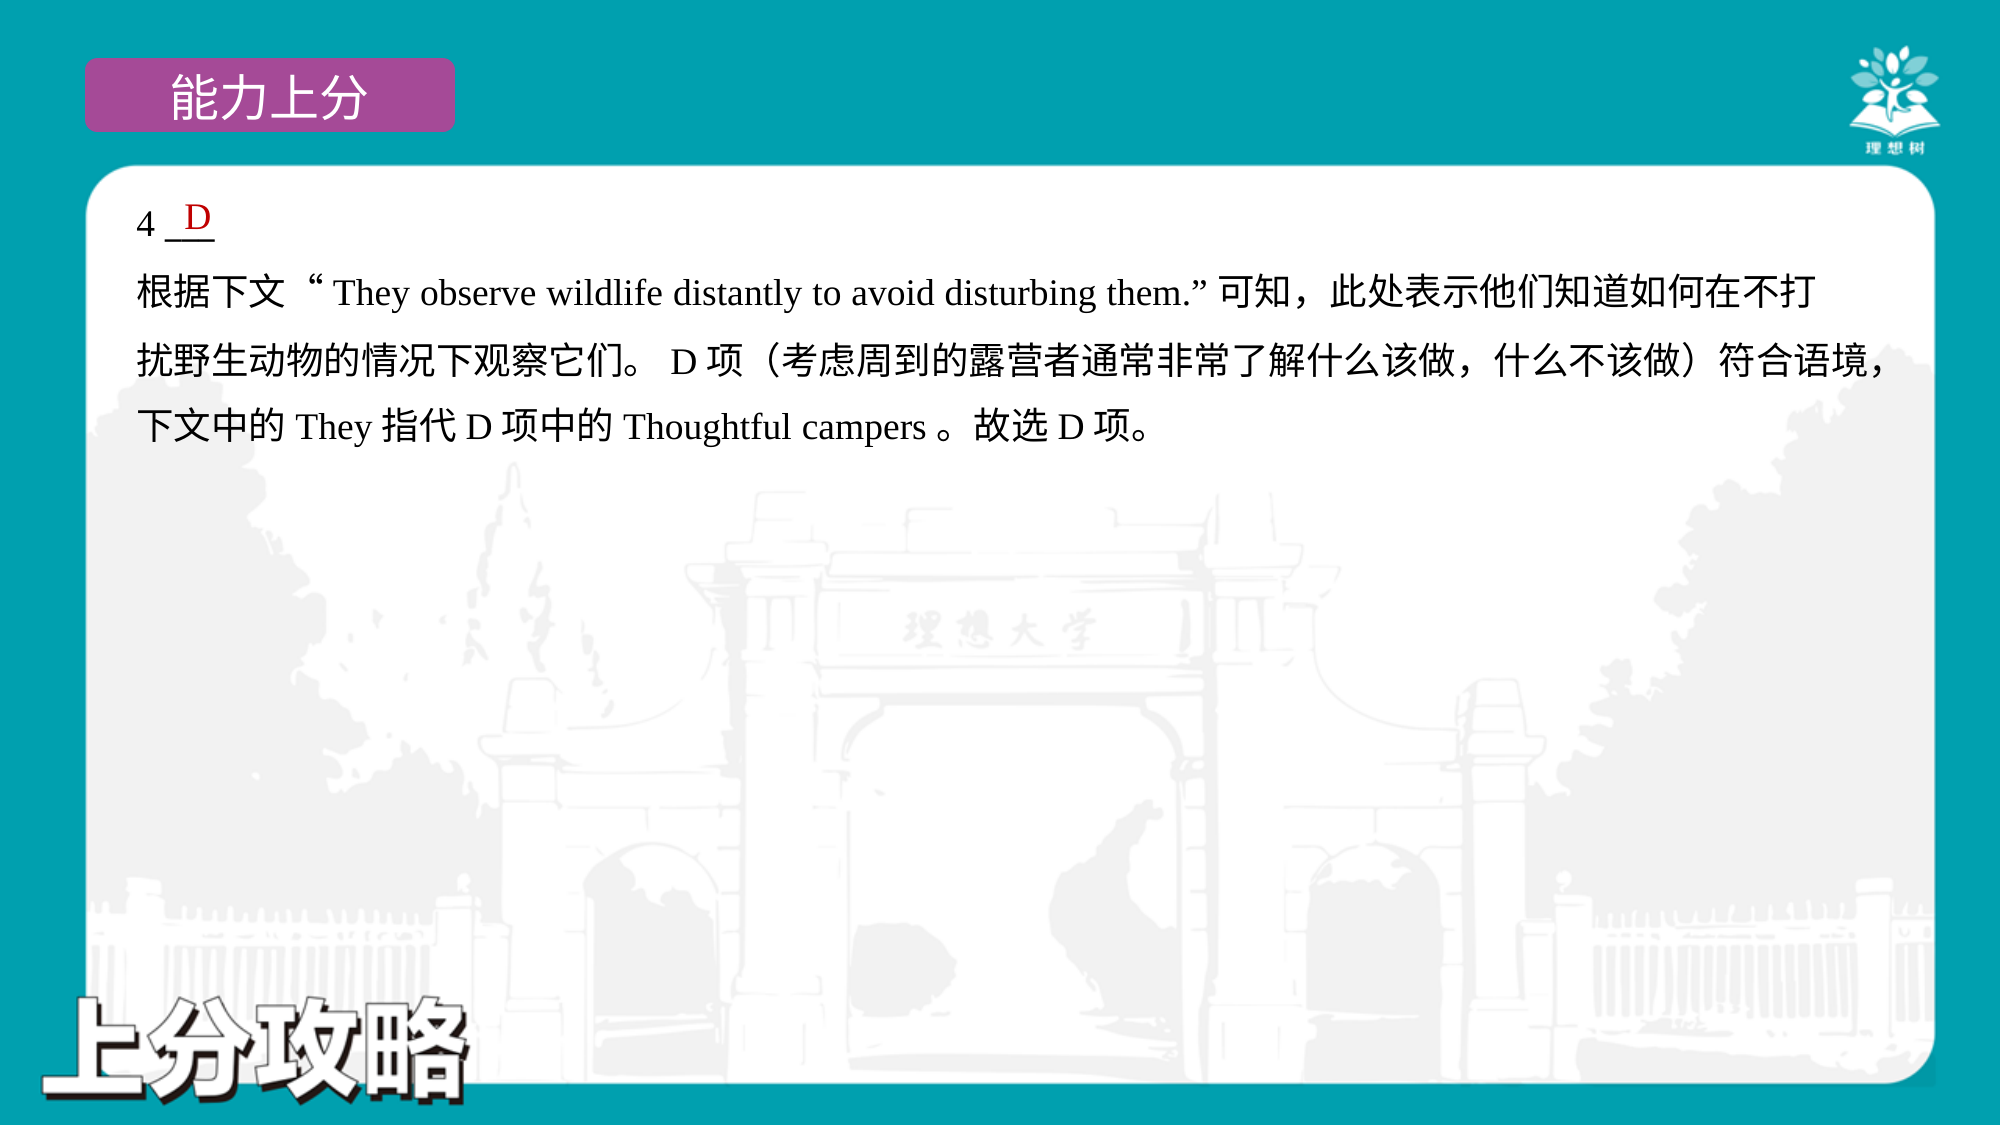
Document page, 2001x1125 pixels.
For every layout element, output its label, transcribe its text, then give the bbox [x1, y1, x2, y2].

text_box D [170, 170, 226, 230]
text_box 4 ___ [136, 176, 1865, 237]
picture [0, 0, 2000, 1125]
text_box 根据下文“They observe wildlife distantly to avoid disturbing them.”可知，此处表示他们知道如何在不打 扰野生动物的情况下观察它们。D项（考虑周到的露营者通常非常了解什么该做，什么不该做）符合语境， 下文中的They指代D项中的Thoughtful campers。故选D项。 [136, 244, 1865, 440]
